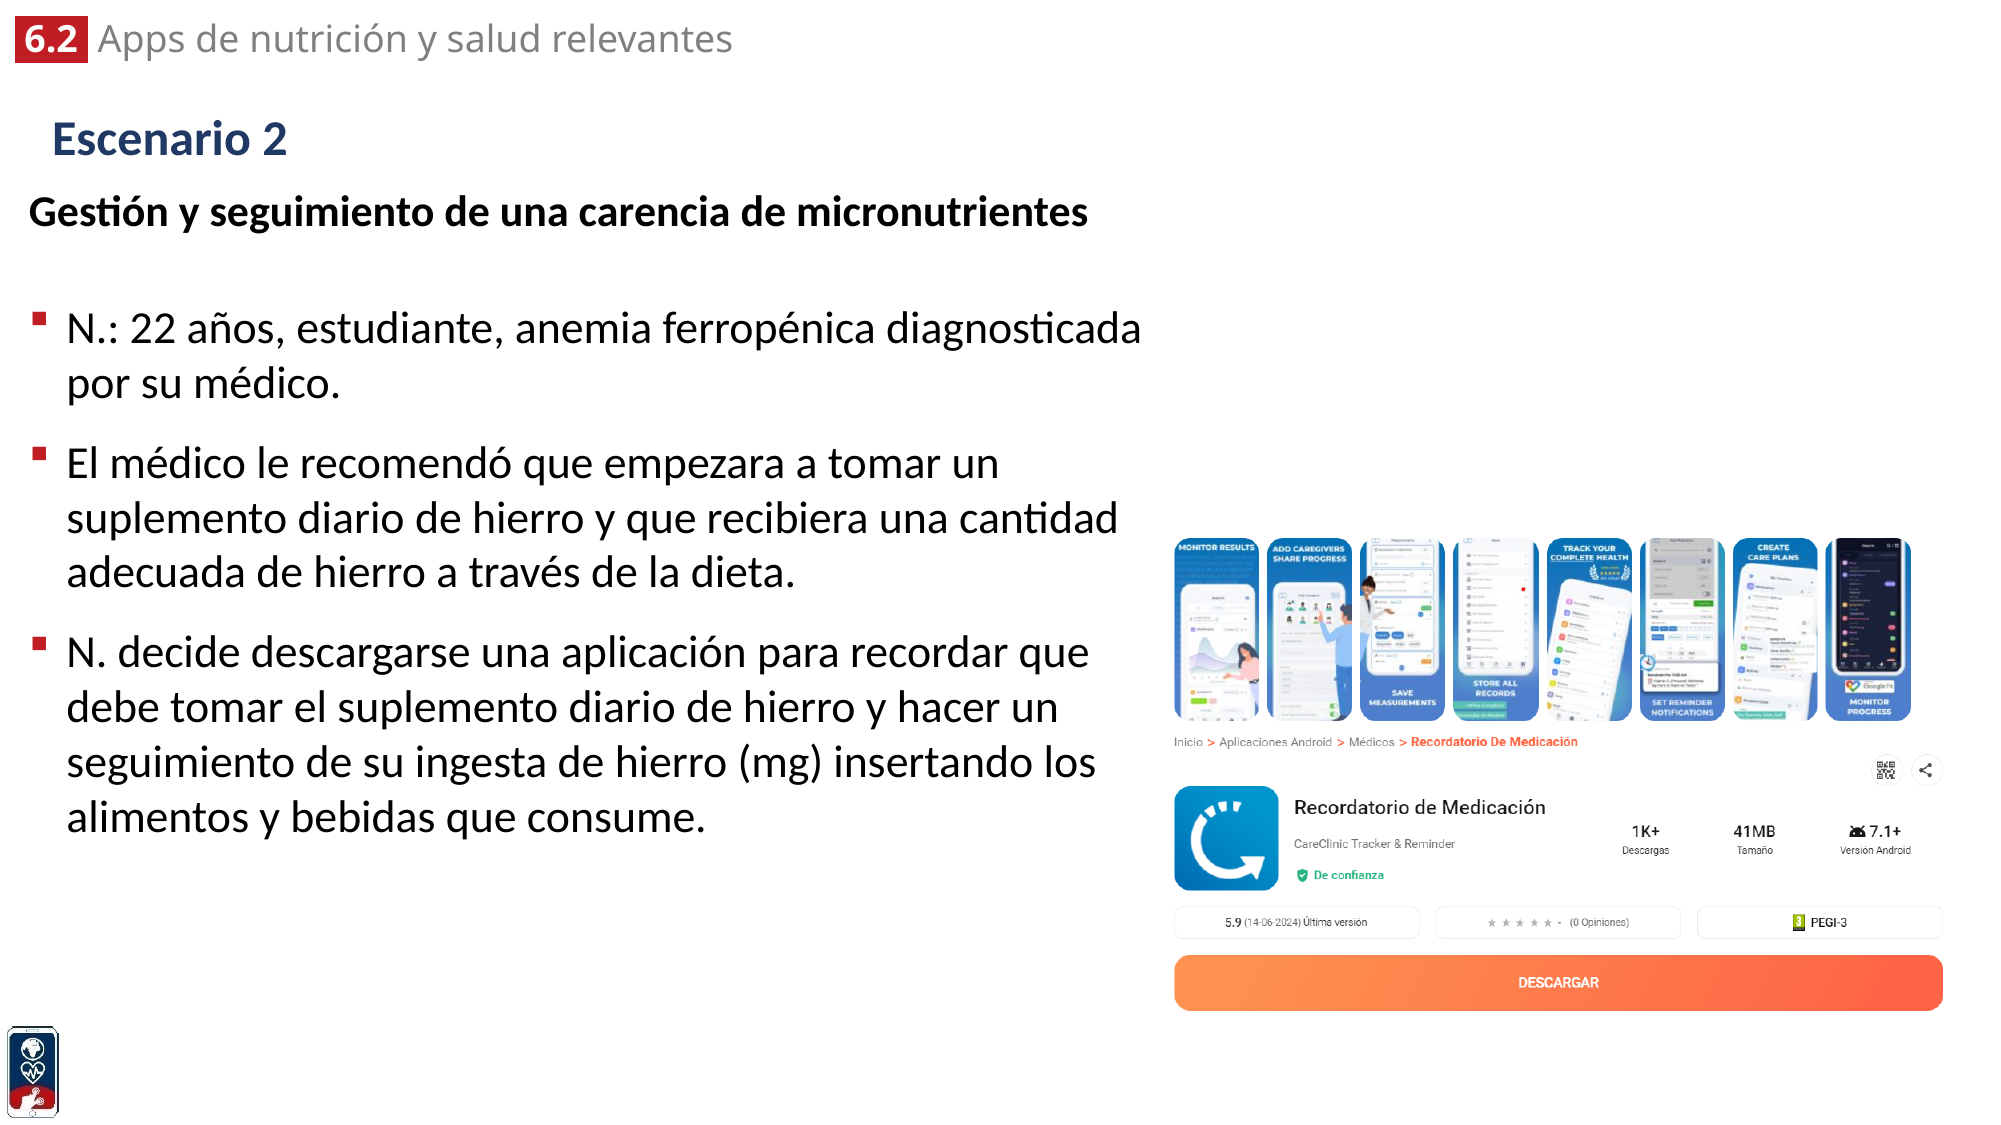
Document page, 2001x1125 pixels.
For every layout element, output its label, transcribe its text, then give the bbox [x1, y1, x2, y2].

title Escenario 2 [37, 79, 1852, 199]
list N.: 22 años, estudiante, anemia ferropénica diagnosticada por su médico. El médico le recomendó que empezara a tomar un suplemento diario de hierro y que recibiera una cantidad adecuada de hierro a través de la dieta. N. decide descargarse una aplicación para recordar que debe tomar el suplemento diario de hierro y hacer un seguimiento de su ingesta de hierro (mg) insertando los alimentos y bebidas que consume. [14, 290, 1164, 937]
picture [1146, 510, 2000, 1011]
list Gestión y seguimiento de una carencia de micronutrientes [14, 174, 1112, 258]
picture [7, 1026, 59, 1118]
